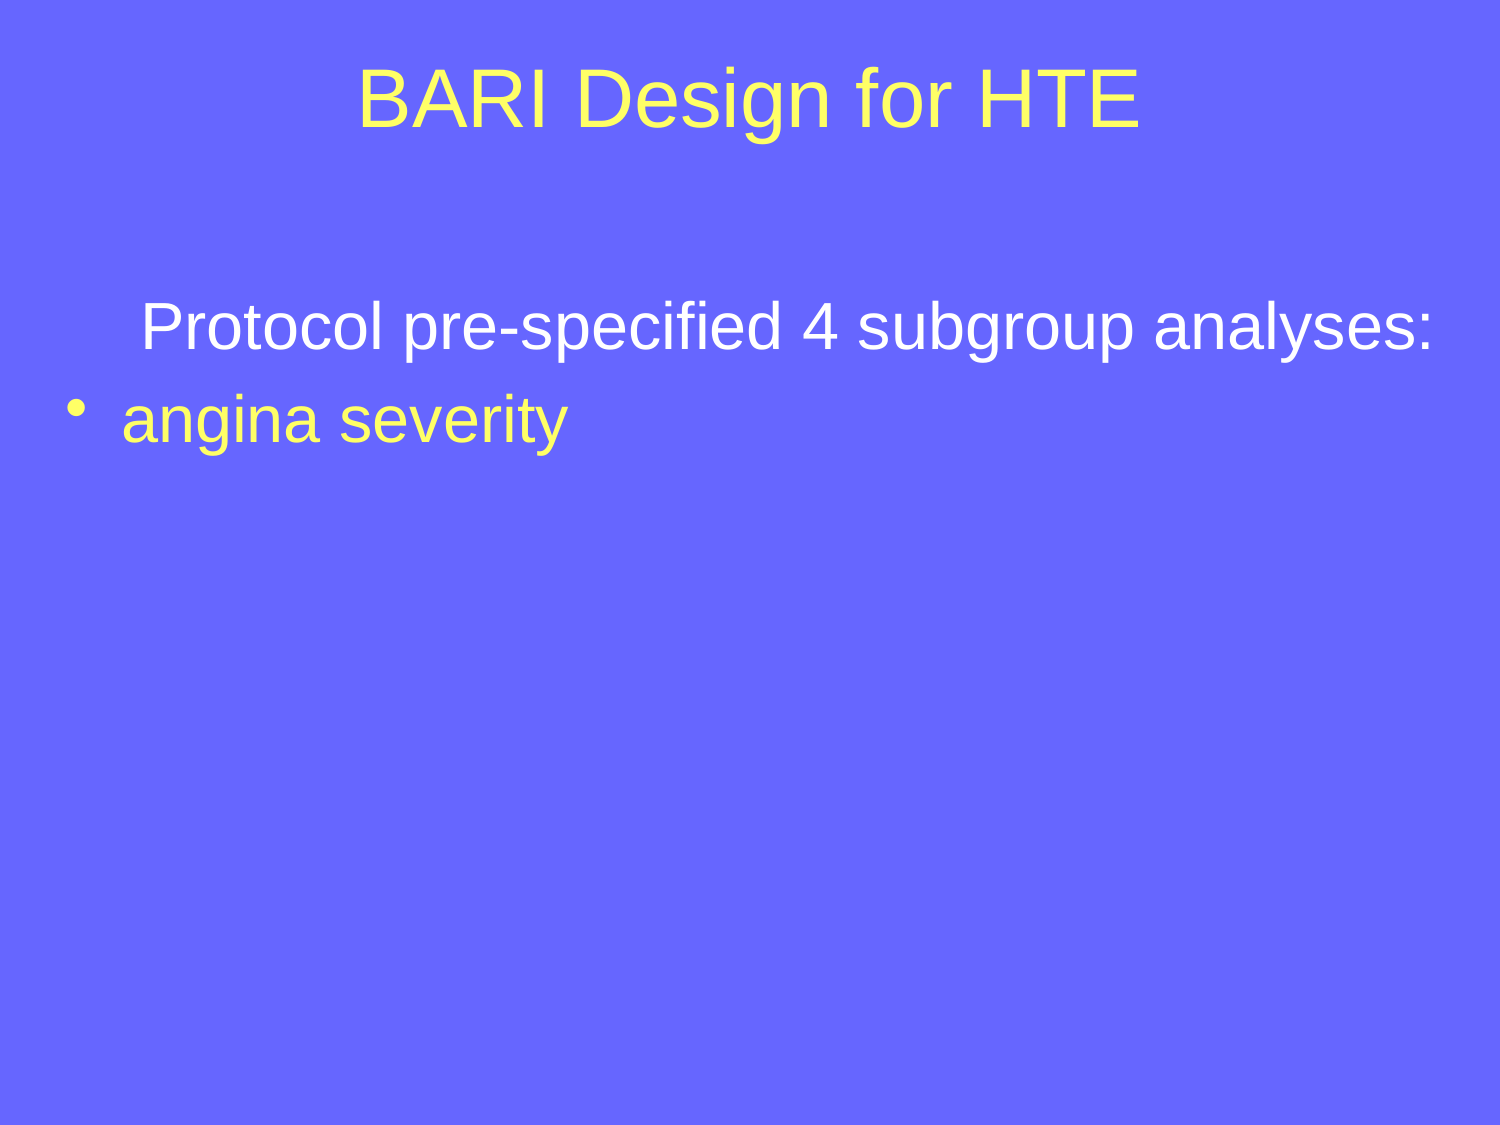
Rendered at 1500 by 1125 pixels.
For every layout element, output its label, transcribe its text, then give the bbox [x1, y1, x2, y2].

title BARI Design for HTE [74, 0, 1426, 188]
list Protocol pre-specified 4 subgroup analyses: angina severity [49, 274, 1476, 1101]
